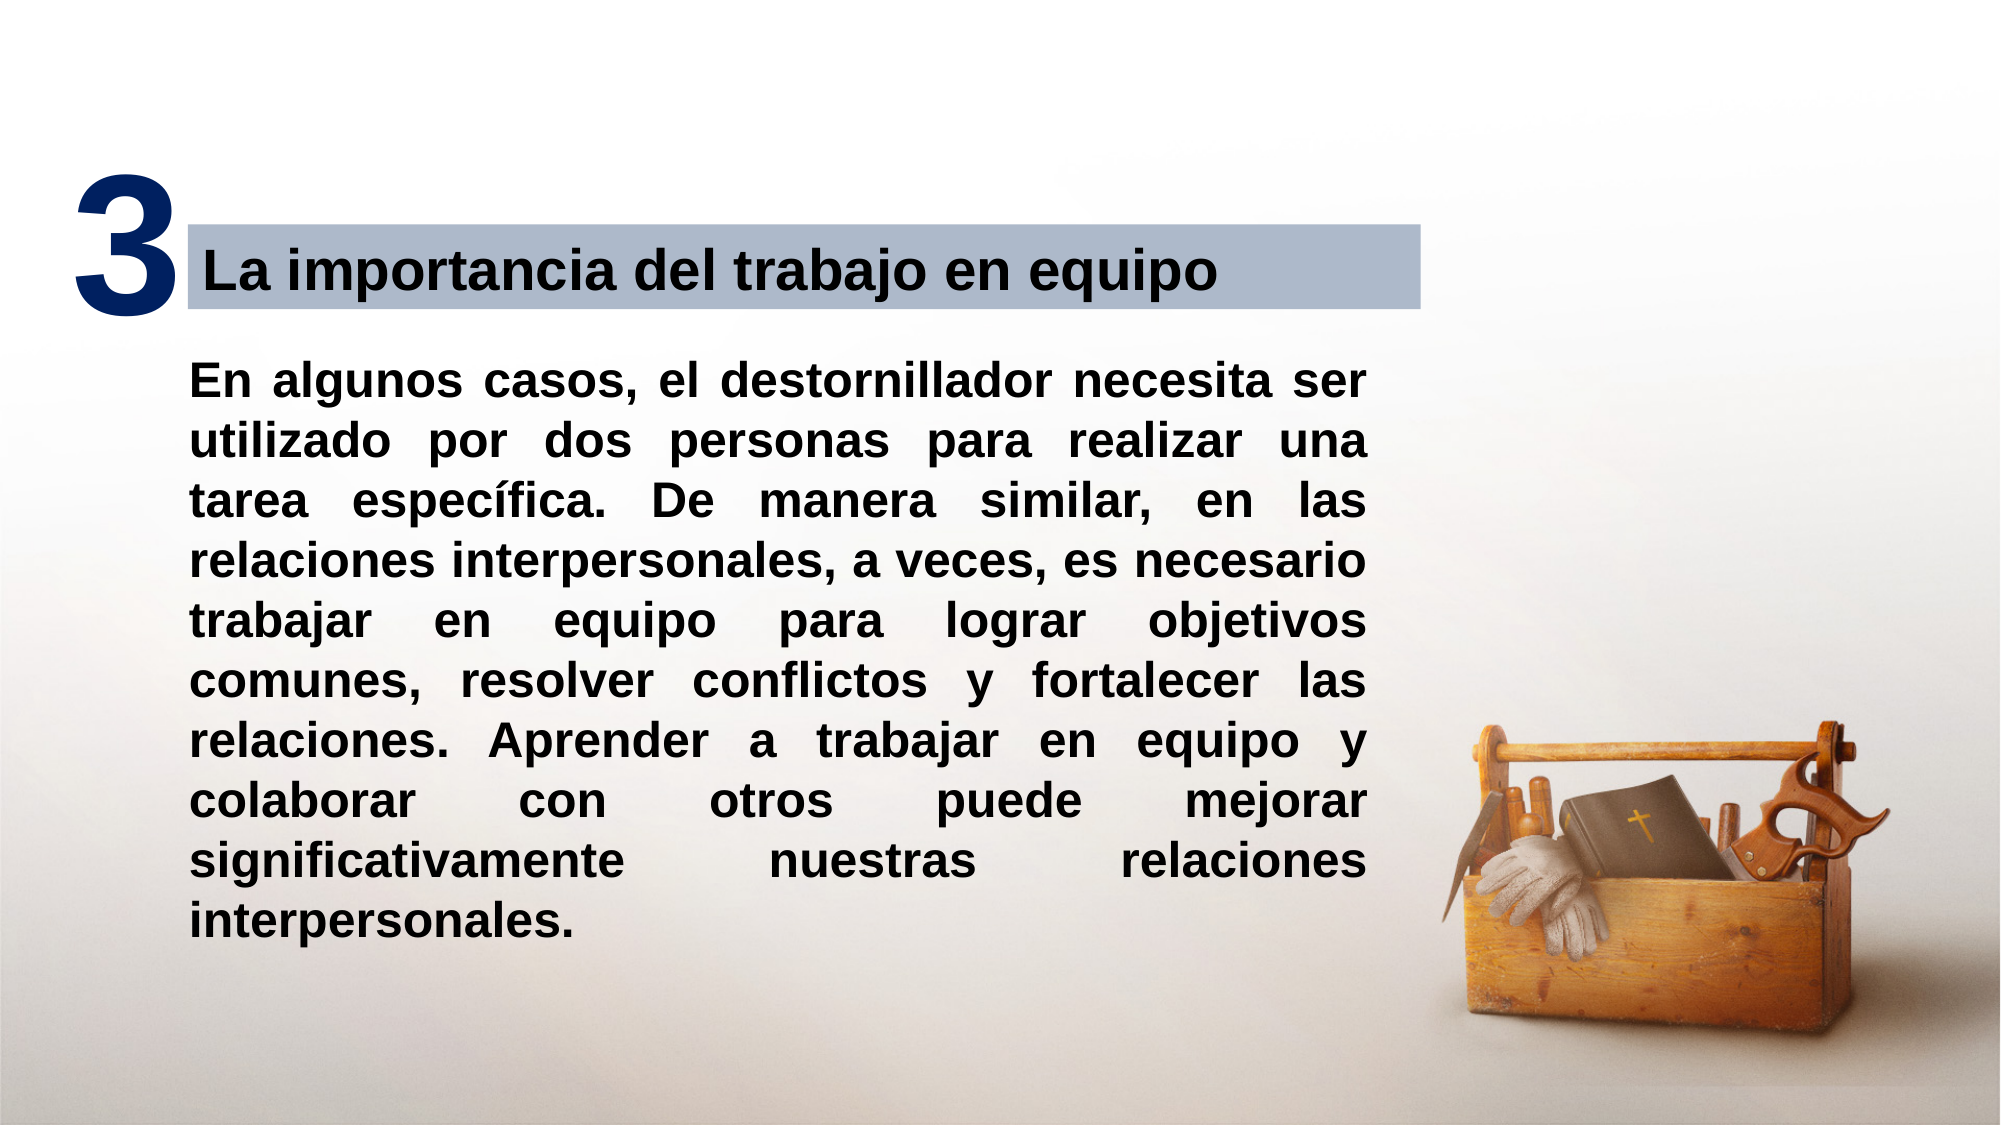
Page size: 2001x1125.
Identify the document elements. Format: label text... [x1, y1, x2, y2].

text_box En algunos casos, el destornillador necesita ser utilizado por dos personas para realizar una tarea específica. De manera similar, en las relaciones interpersonales, a veces, es necesario trabajar en equipo para lograr objetivos comunes, resolver conflictos y fortalecer las relaciones. Aprender a trabajar en equipo y colaborar con otros puede mejorar significativamente nuestras relaciones interpersonales. [174, 340, 1383, 955]
text_box La importancia del trabajo en equipo [187, 224, 1421, 310]
picture [0, 0, 2001, 1125]
text_box 3 [56, 107, 150, 362]
